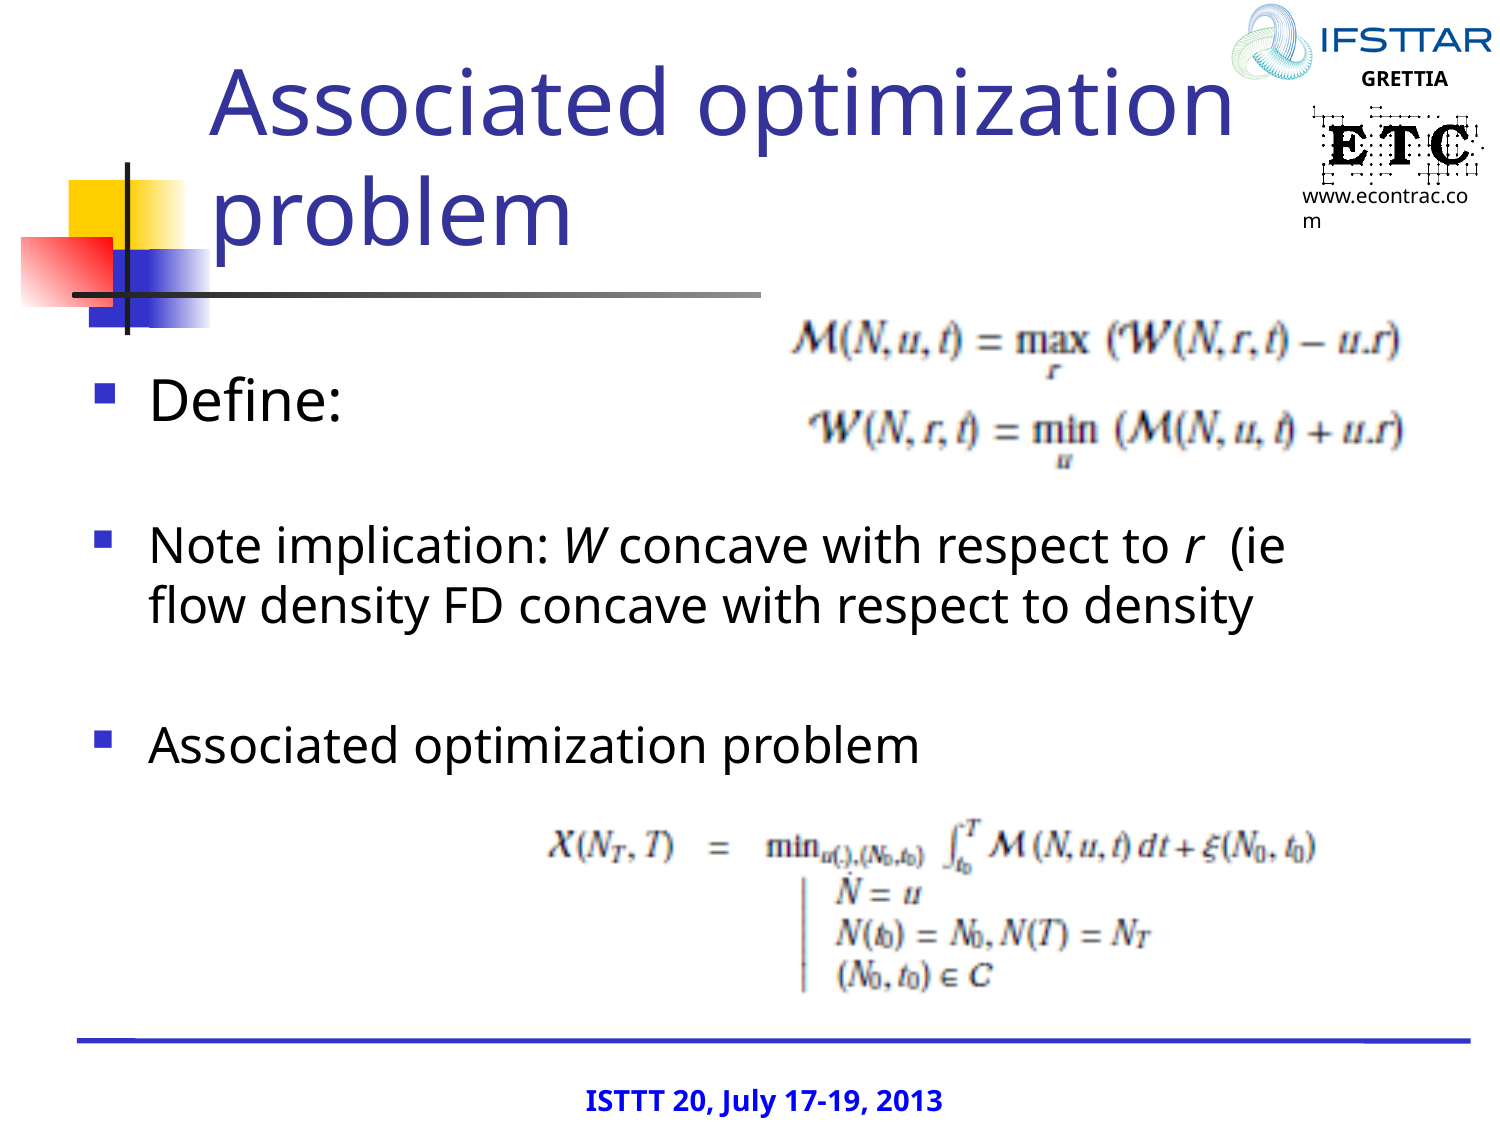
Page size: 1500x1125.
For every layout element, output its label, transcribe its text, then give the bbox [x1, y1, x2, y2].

picture [1312, 105, 1484, 185]
picture [538, 808, 1351, 1008]
picture [1230, 2, 1494, 82]
list Define: Note implication: W concave with respect to r (ie flow density FD concave with respect to density Associated optimization problem [76, 355, 1313, 1018]
picture [1409, 74, 1417, 82]
footer ISTTT 20, July 17-19, 2013 [64, 1049, 1465, 1125]
picture [761, 280, 1439, 481]
title Associated optimization problem [194, 30, 1306, 272]
